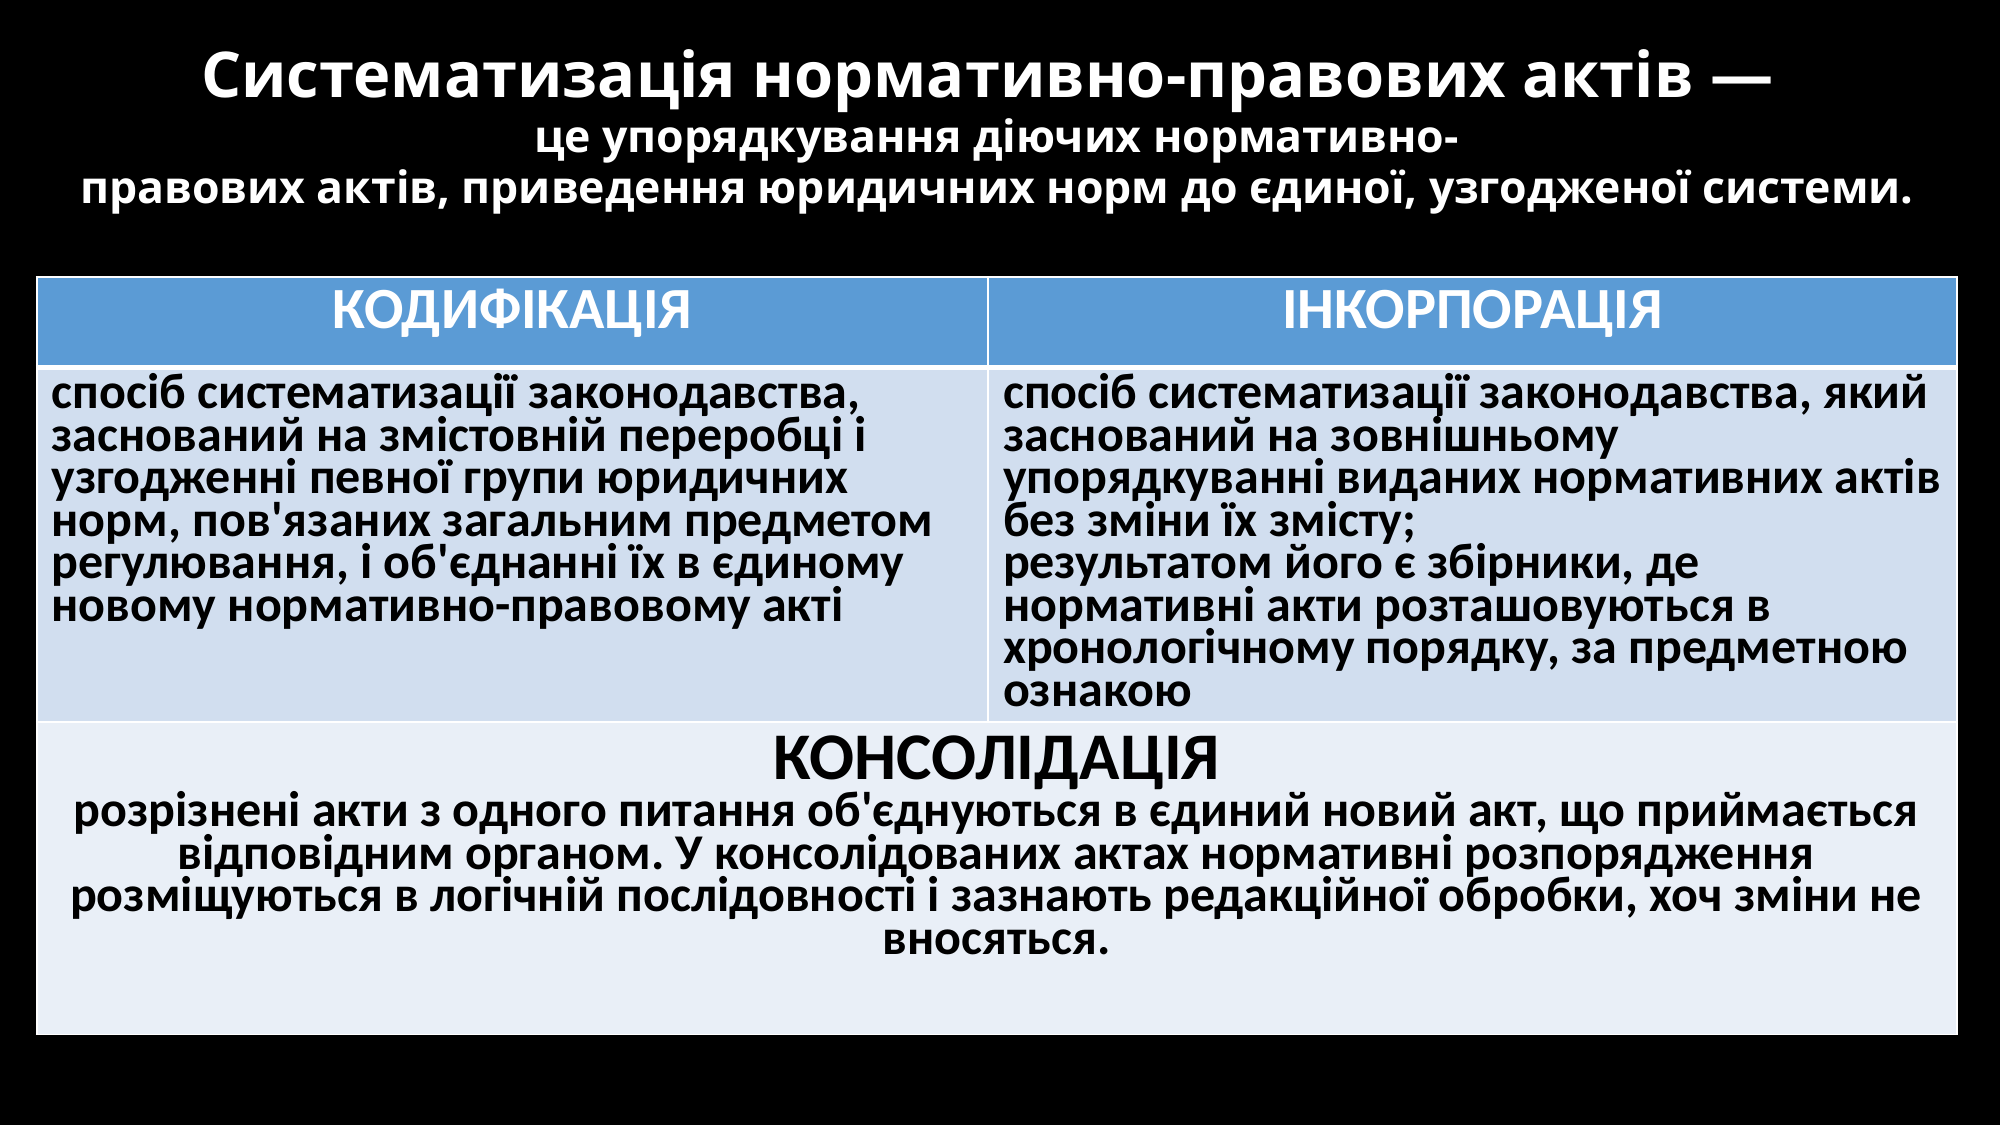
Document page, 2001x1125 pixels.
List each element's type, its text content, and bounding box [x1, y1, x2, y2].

table_cell КОНСОЛІДАЦІЯ розрізнені акти з одного питання об'єднуються в єдиний новий акт, що приймається відповідним органом. У консолідованих актах нормативні розпорядження розміщуються в логічній послідовності і зазнають редакційної обробки, хоч зміни не вносяться. [38, 723, 1956, 1034]
table_cell спосіб систематизації законодавства, заснований на змістовній переробці і узгодженні певної групи юридичних норм, пов'язаних загальним предметом регулювання, і об'єднанні їх в єдиному новому нормативно-правовому акті [38, 370, 987, 721]
table_header ІНКОРПОРАЦІЯ [989, 278, 1956, 365]
table_header КОДИФІКАЦІЯ [38, 278, 987, 365]
title Систематизація нормативно-правових актів — це упорядкування діючих нормативно- правових актів, приведення юридичних норм до єдиної, узгодженої системи. [36, 29, 1957, 276]
table_cell спосіб систематизації законодавства, який заснований на зовнішньому упорядкуванні виданих нормативних актів без зміни їх змісту; результатом його є збірники, де нормативні акти розташовуються в хронологічному порядку, за предметною ознакою [989, 370, 1956, 721]
